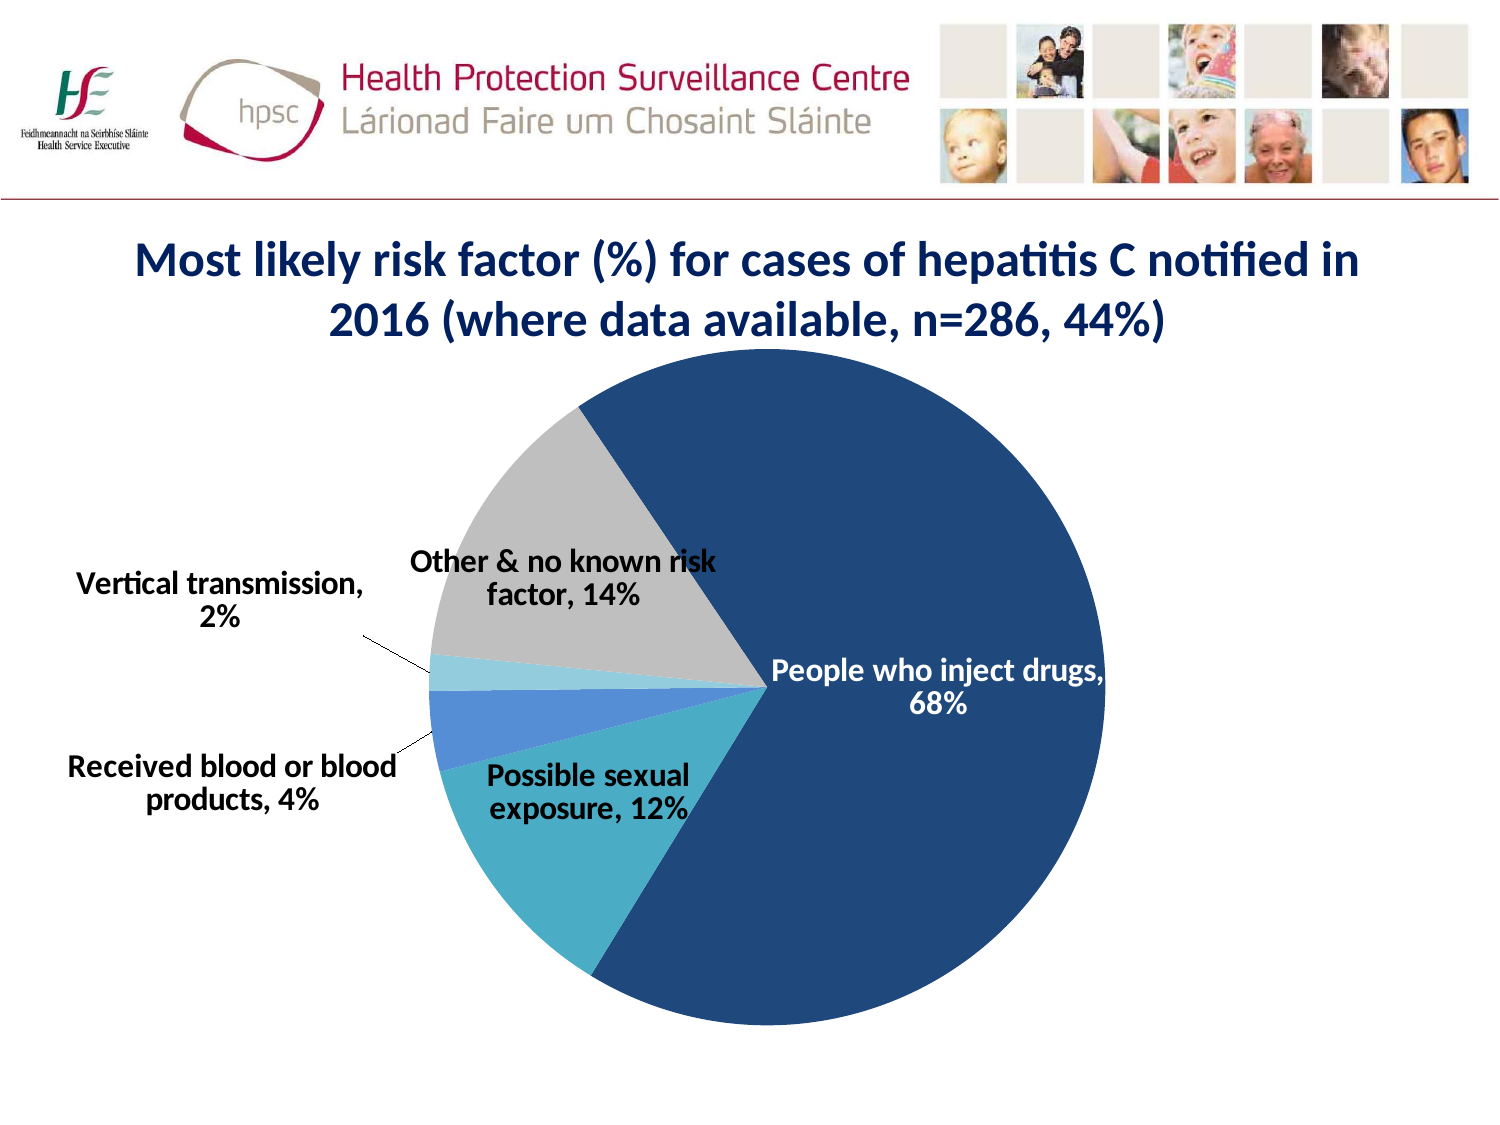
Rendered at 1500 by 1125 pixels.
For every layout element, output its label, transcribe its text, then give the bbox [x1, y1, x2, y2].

title Most likely risk factor (%) for cases of hepatitis C notified in 2016 (where data available, n=286, 44%) [93, 210, 1402, 335]
picture [0, 0, 1500, 201]
chart [17, 337, 1483, 1048]
